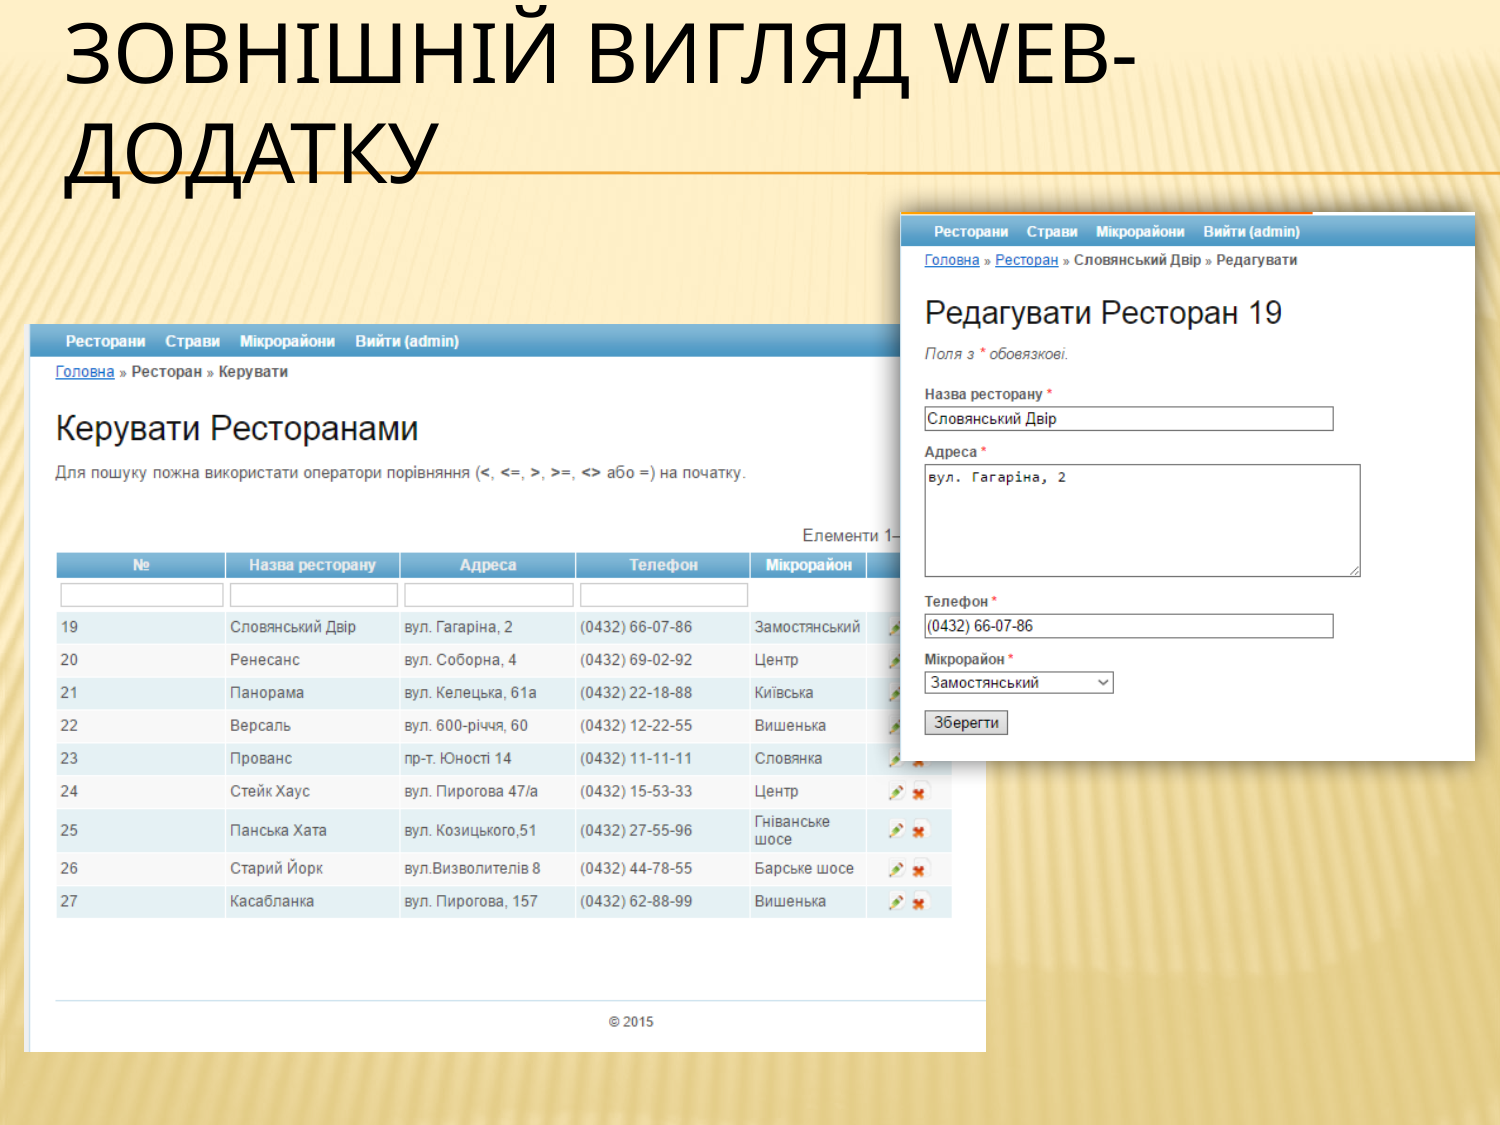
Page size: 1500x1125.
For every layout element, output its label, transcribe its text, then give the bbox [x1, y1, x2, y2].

picture [899, 212, 1476, 761]
picture [24, 324, 986, 1053]
title Зовнішній вигляд WEB-додатку [50, 37, 1413, 163]
